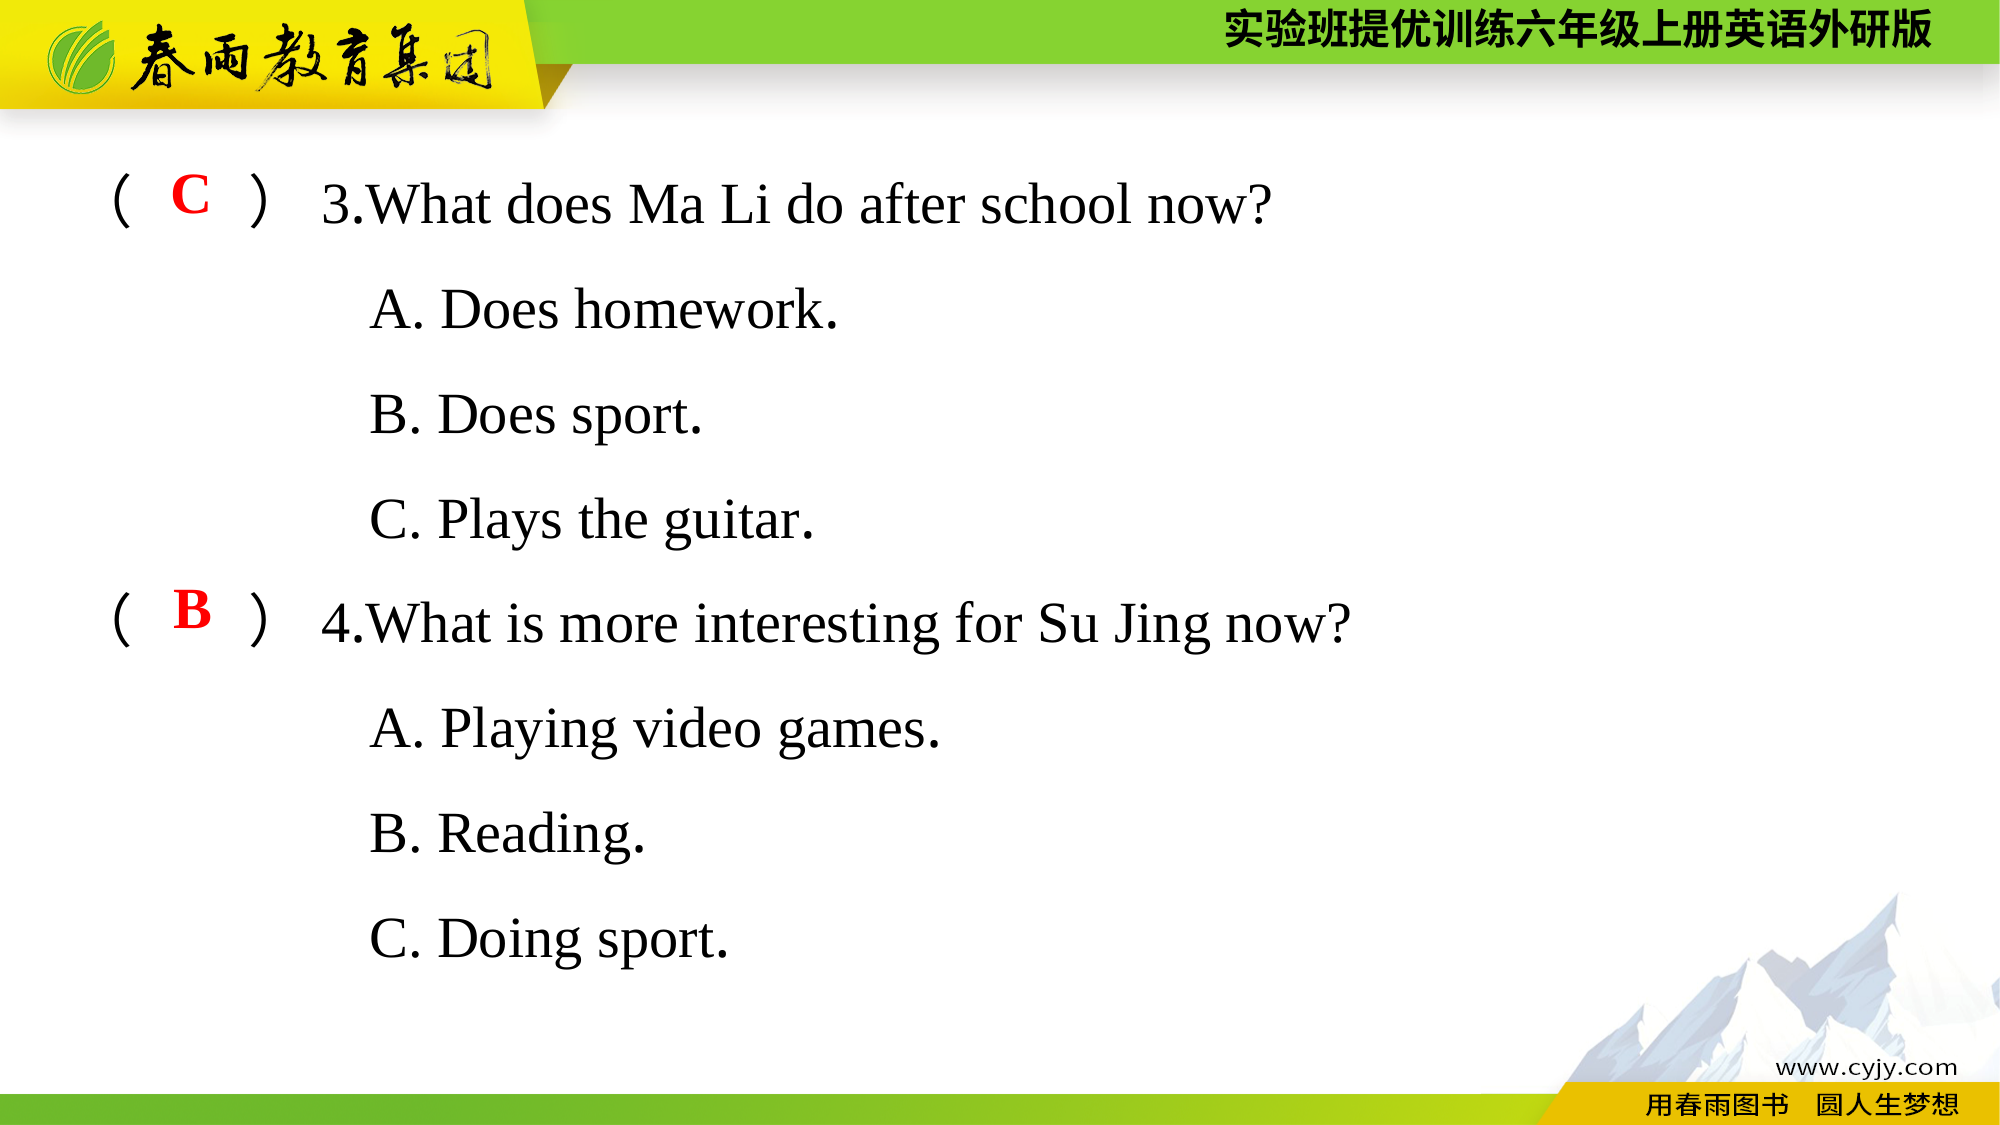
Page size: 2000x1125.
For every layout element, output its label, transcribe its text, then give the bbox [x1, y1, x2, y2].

list （ ）3.What does Ma Li do after school now? A. Does homework. B. Does sport. C. Plays the guitar. （ ）4.What is more interesting for Su Jing now? A. Playing video games. B. Reading. C. Doing sport. [59, 122, 1944, 973]
text_box C [155, 147, 228, 233]
picture [0, 0, 2000, 1125]
text_box B [159, 562, 228, 648]
